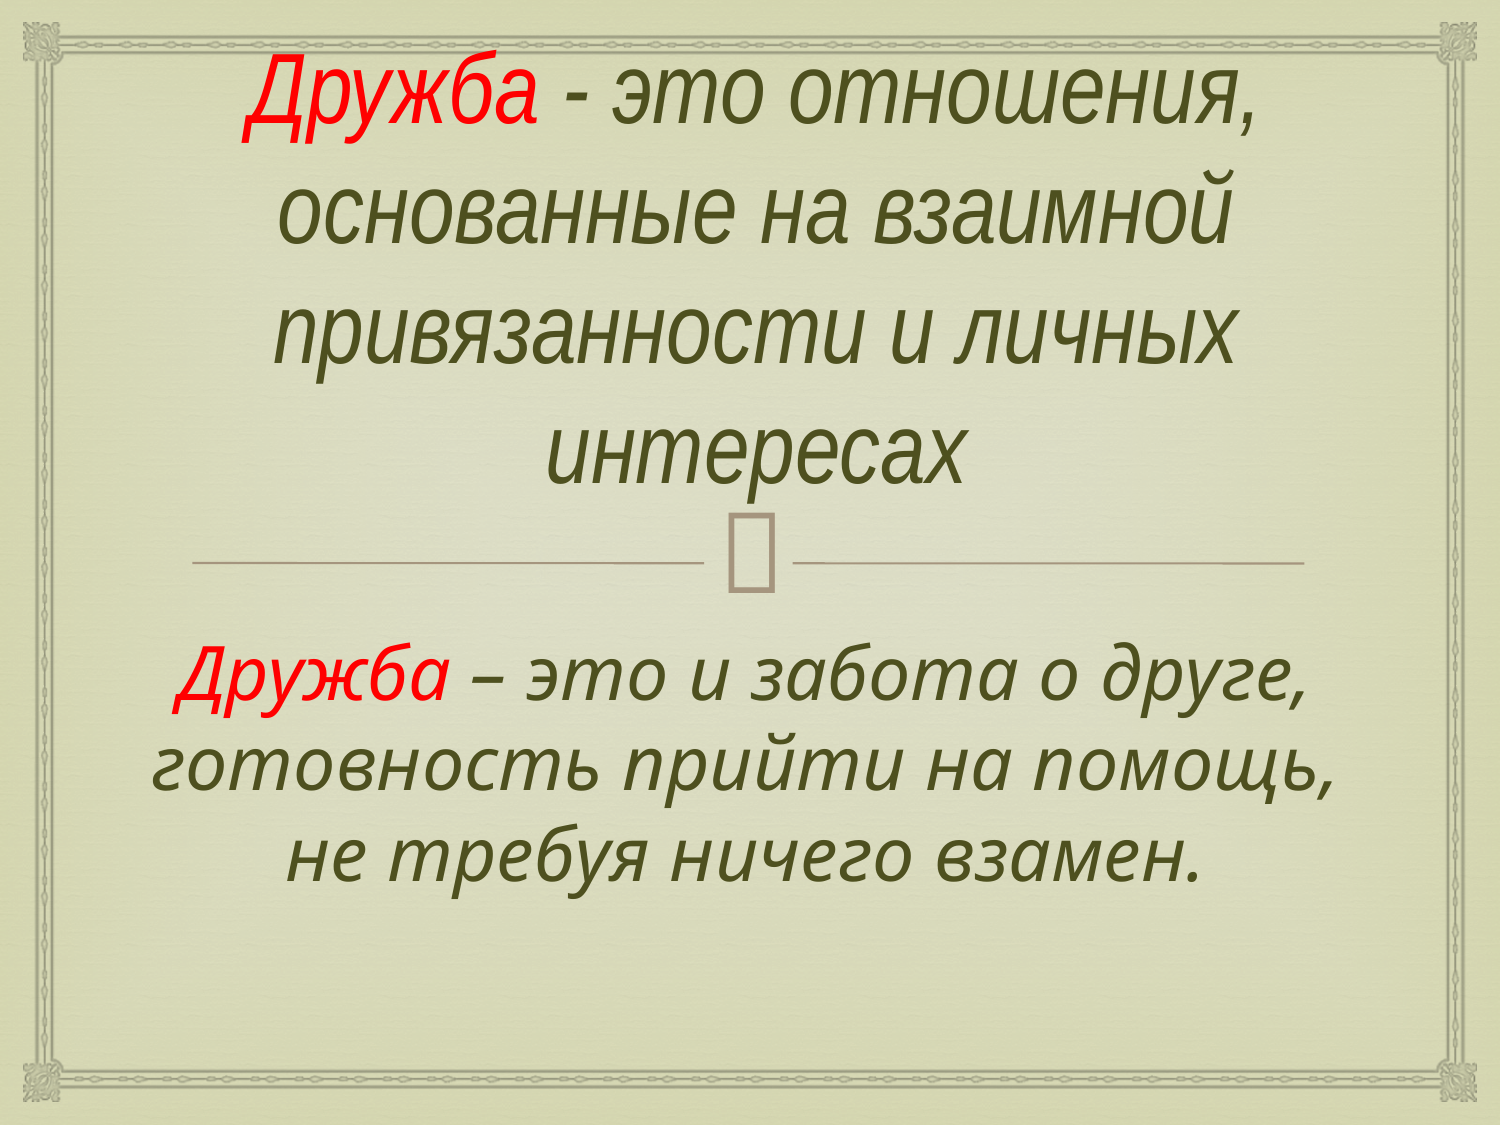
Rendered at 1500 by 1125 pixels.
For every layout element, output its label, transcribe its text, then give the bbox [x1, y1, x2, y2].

title Дружба - это отношения, основанные на взаимной привязанности и личных интересах [113, 42, 1400, 512]
picture [0, 0, 1500, 1125]
list Дружба – это и забота о друге, готовность прийти на помощь, не требуя ничего взамен. [114, 617, 1377, 965]
